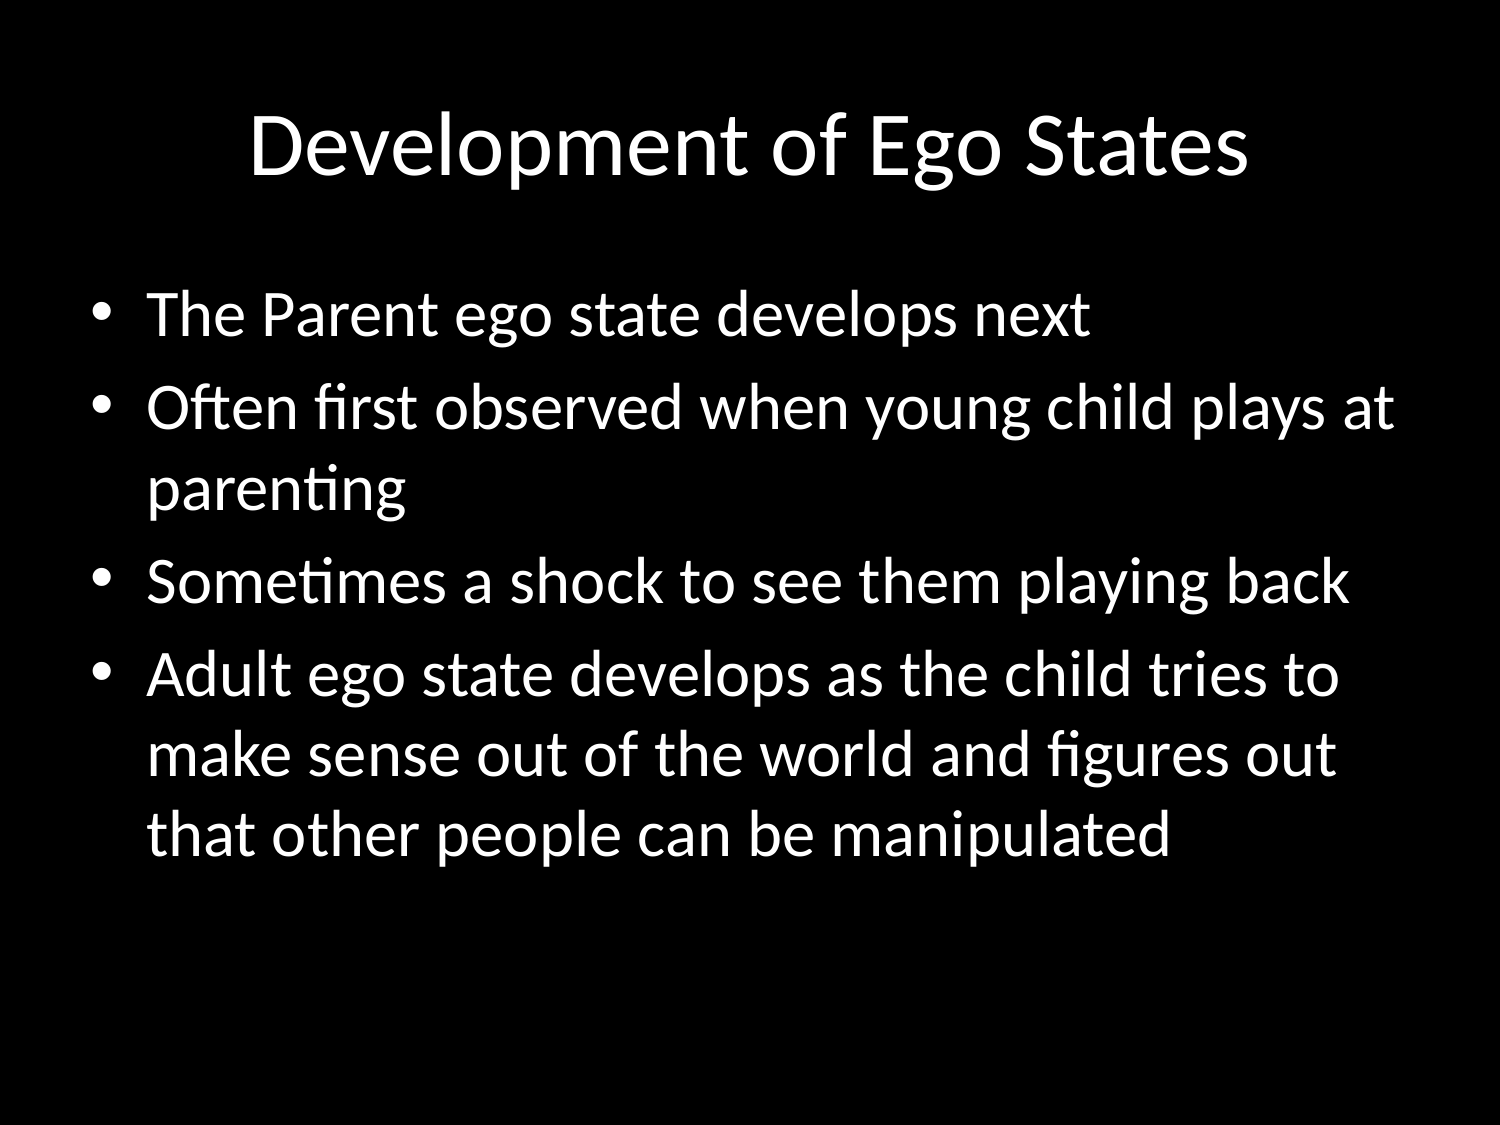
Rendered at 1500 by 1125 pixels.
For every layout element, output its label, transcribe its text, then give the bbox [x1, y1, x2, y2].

title Development of Ego States [75, 45, 1425, 233]
list The Parent ego state develops next Often first observed when young child plays at parenting Sometimes a shock to see them playing back Adult ego state develops as the child tries to make sense out of the world and figures out that other people can be manipulated [75, 262, 1425, 1005]
